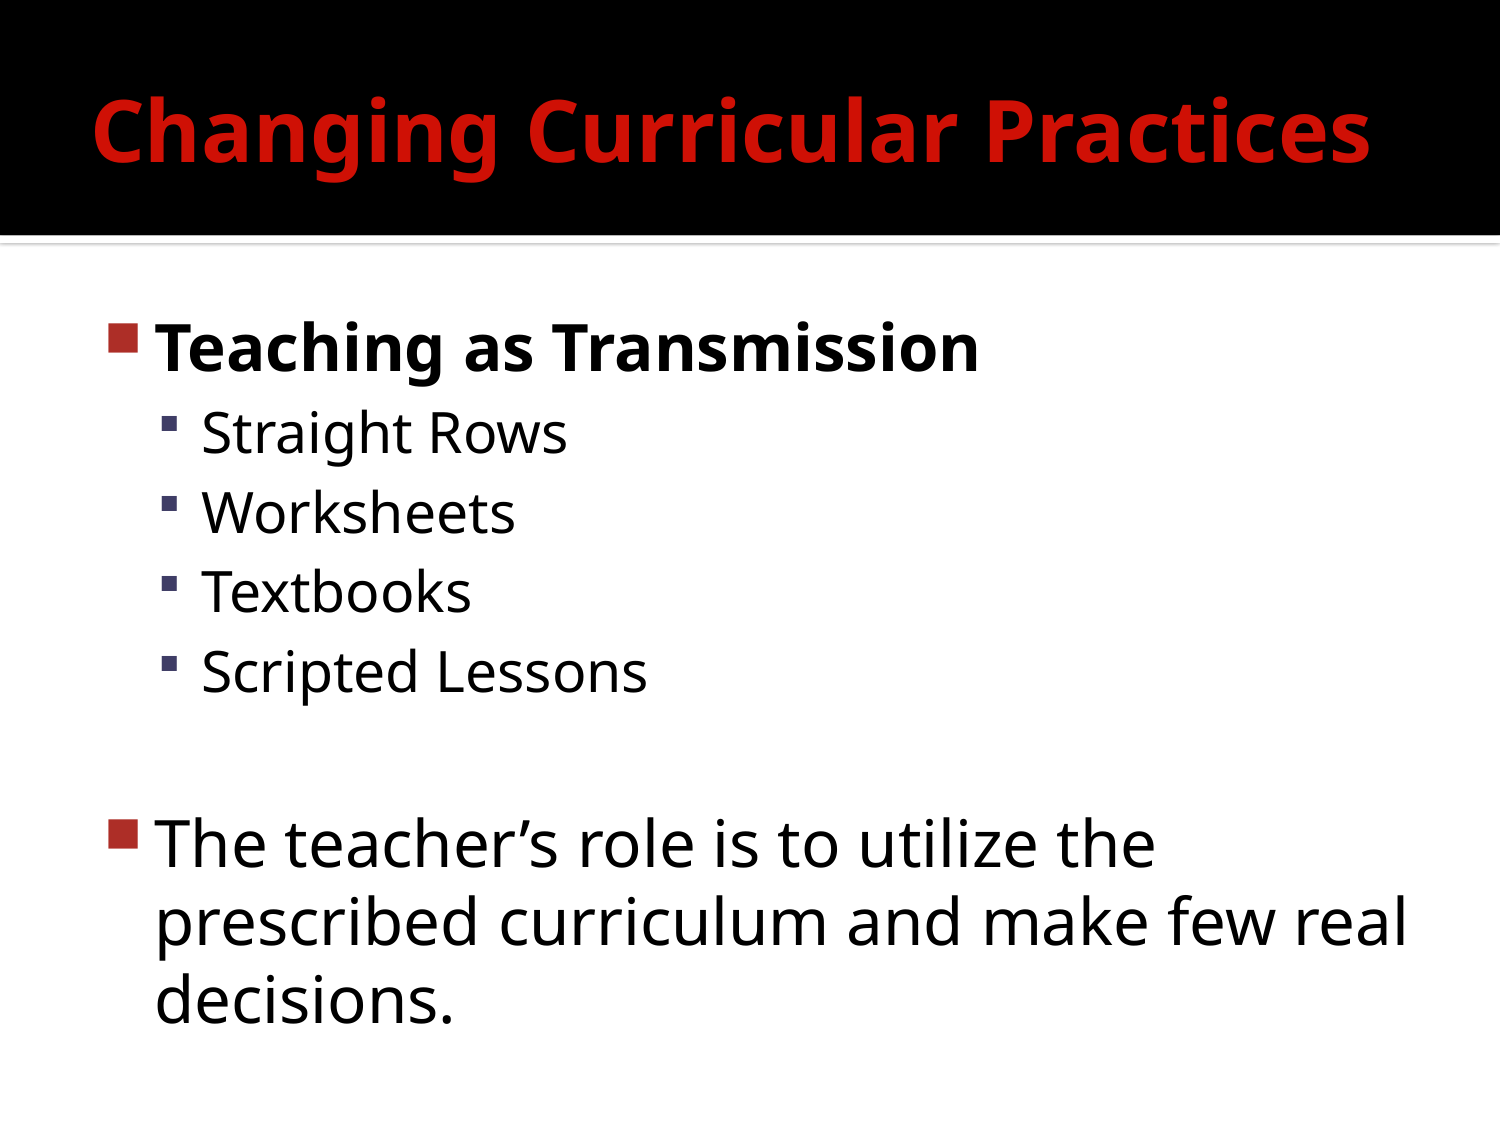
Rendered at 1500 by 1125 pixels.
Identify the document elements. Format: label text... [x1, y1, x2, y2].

title Changing Curricular Practices [75, 25, 1425, 231]
list Teaching as Transmission Straight Rows Worksheets Textbooks Scripted Lessons The teacher’s role is to utilize the prescribed curriculum and make few real decisions. [75, 291, 1425, 1050]
